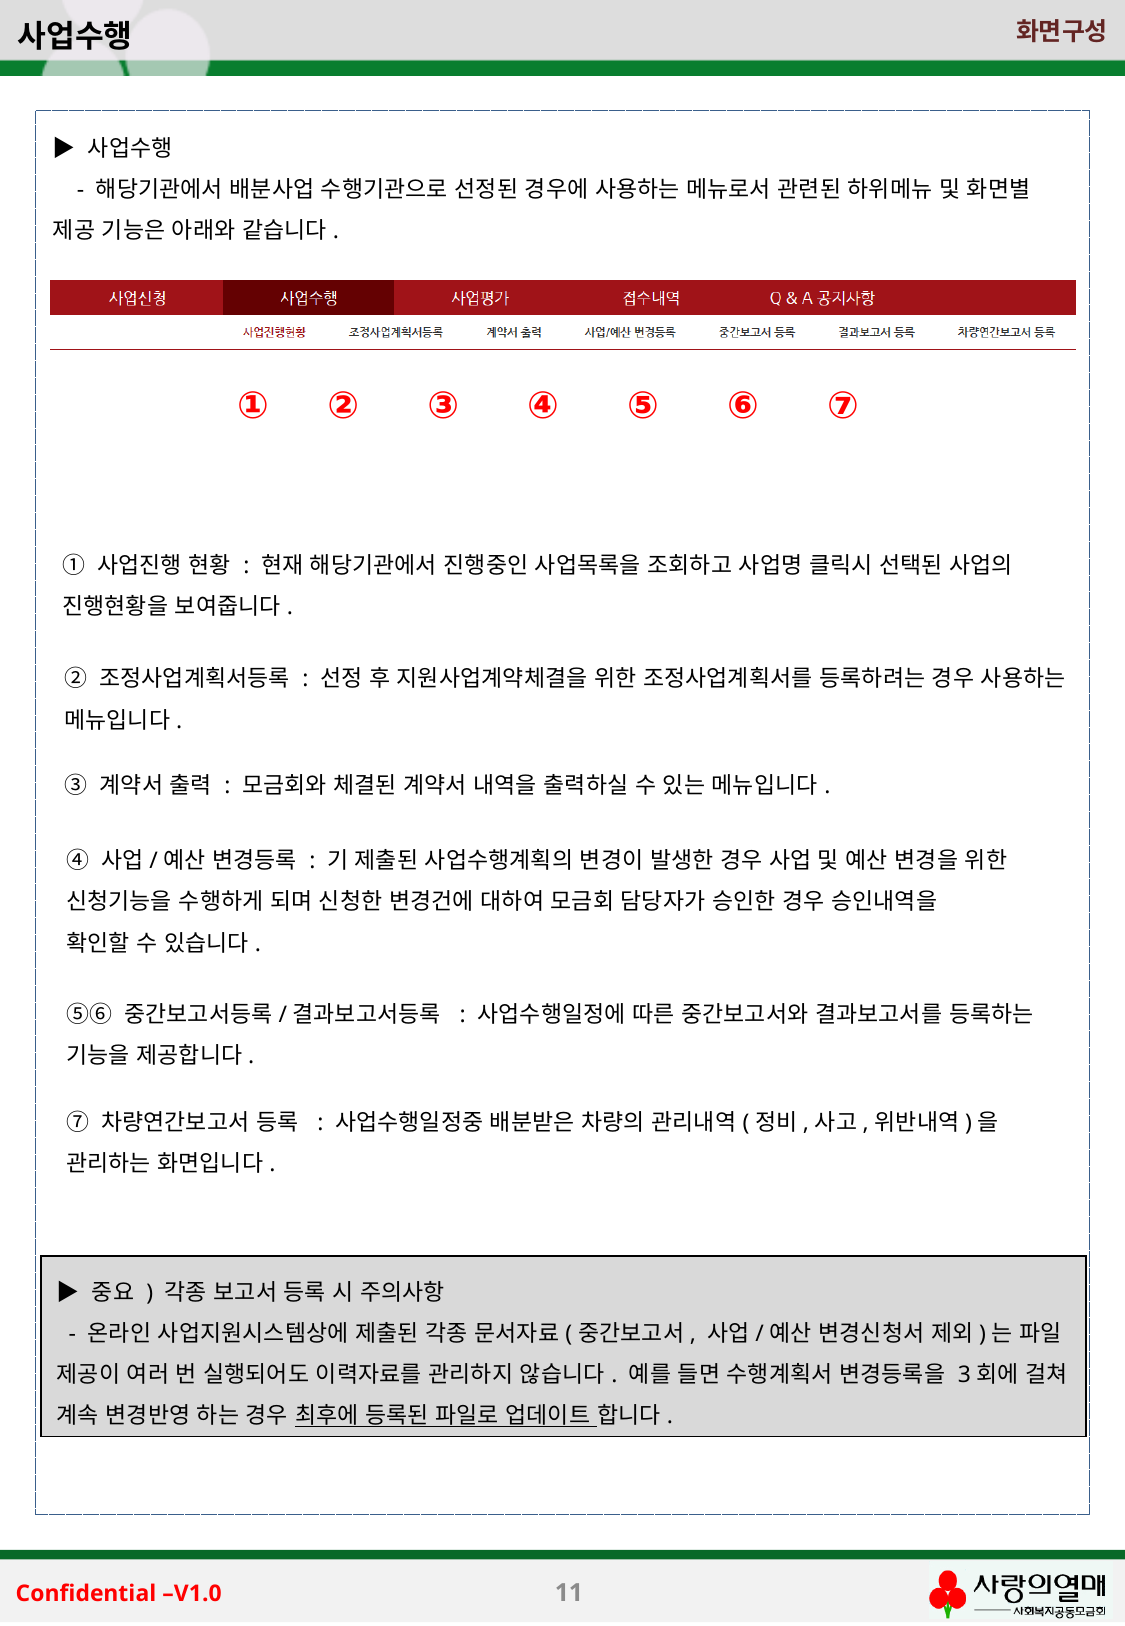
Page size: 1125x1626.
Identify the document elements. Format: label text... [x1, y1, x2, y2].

text_box ③ 계약서 출력 : 모금회와 체결된 계약서 내역을 출력하실 수 있는 메뉴입니다. [48, 748, 1089, 806]
text_box ⑦ 차량연간보고서 등록 : 사업수행일정중 배분받은 차량의 관리내역(정비,사고,위반내역)을 관리하는 화면입니다. [50, 1085, 1090, 1184]
picture [0, 0, 1125, 76]
text_box ▶ 중요 ) 각종 보고서 등록 시 주의사항 - 온라인 사업지원시스템상에 제출된 각종 문서자료(중간보고서, 사업/예산 변경신청서 제외)는 파일 제공이 여러 번 실행되어도 이력자료를 관리하지 않습니다. 예를 들면 수행계획서 변경등록을 3회에 걸쳐 계속 변경반영 하는 경우 최후에 등록된 파일로 업데이트 합니다. [41, 1256, 1087, 1437]
picture [929, 1561, 1113, 1619]
text_box ① ② ③ ④ ⑤ ⑥ ⑦ [133, 350, 1083, 434]
text_box ② 조정사업계획서등록 : 선정 후 지원사업계약체결을 위한 조정사업계획서를 등록하려는 경우 사용하는 메뉴입니다. [48, 642, 1088, 741]
text_box ④ 사업/예산 변경등록 : 기 제출된 사업수행계획의 변경이 발생한 경우 사업 및 예산 변경을 위한 신청기능을 수행하게 되며 신청한 변경건에 대하여 모금회 담당자가 승인한 경우 승인내역을 확인할 수 있습니다. [50, 824, 1091, 964]
picture [50, 279, 1076, 351]
text_box ▶ 사업수행 - 해당기관에서 배분사업 수행기관으로 선정된 경우에 사용하는 메뉴로서 관련된 하위메뉴 및 화면별 제공 기능은 아래와 같습니다. [37, 111, 1083, 251]
title 사업수행 [1, 0, 727, 70]
slide_number 11 [509, 1567, 628, 1619]
text_box ⑤⑥ 중간보고서등록/결과보고서등록 : 사업수행일정에 따른 중간보고서와 결과보고서를 등록하는 기능을 제공합니다. [50, 977, 1090, 1076]
text_box ① 사업진행 현황 : 현재 해당기관에서 진행중인 사업목록을 조회하고 사업명 클릭시 선택된 사업의 진행현황을 보여줍니다. [46, 528, 1087, 627]
